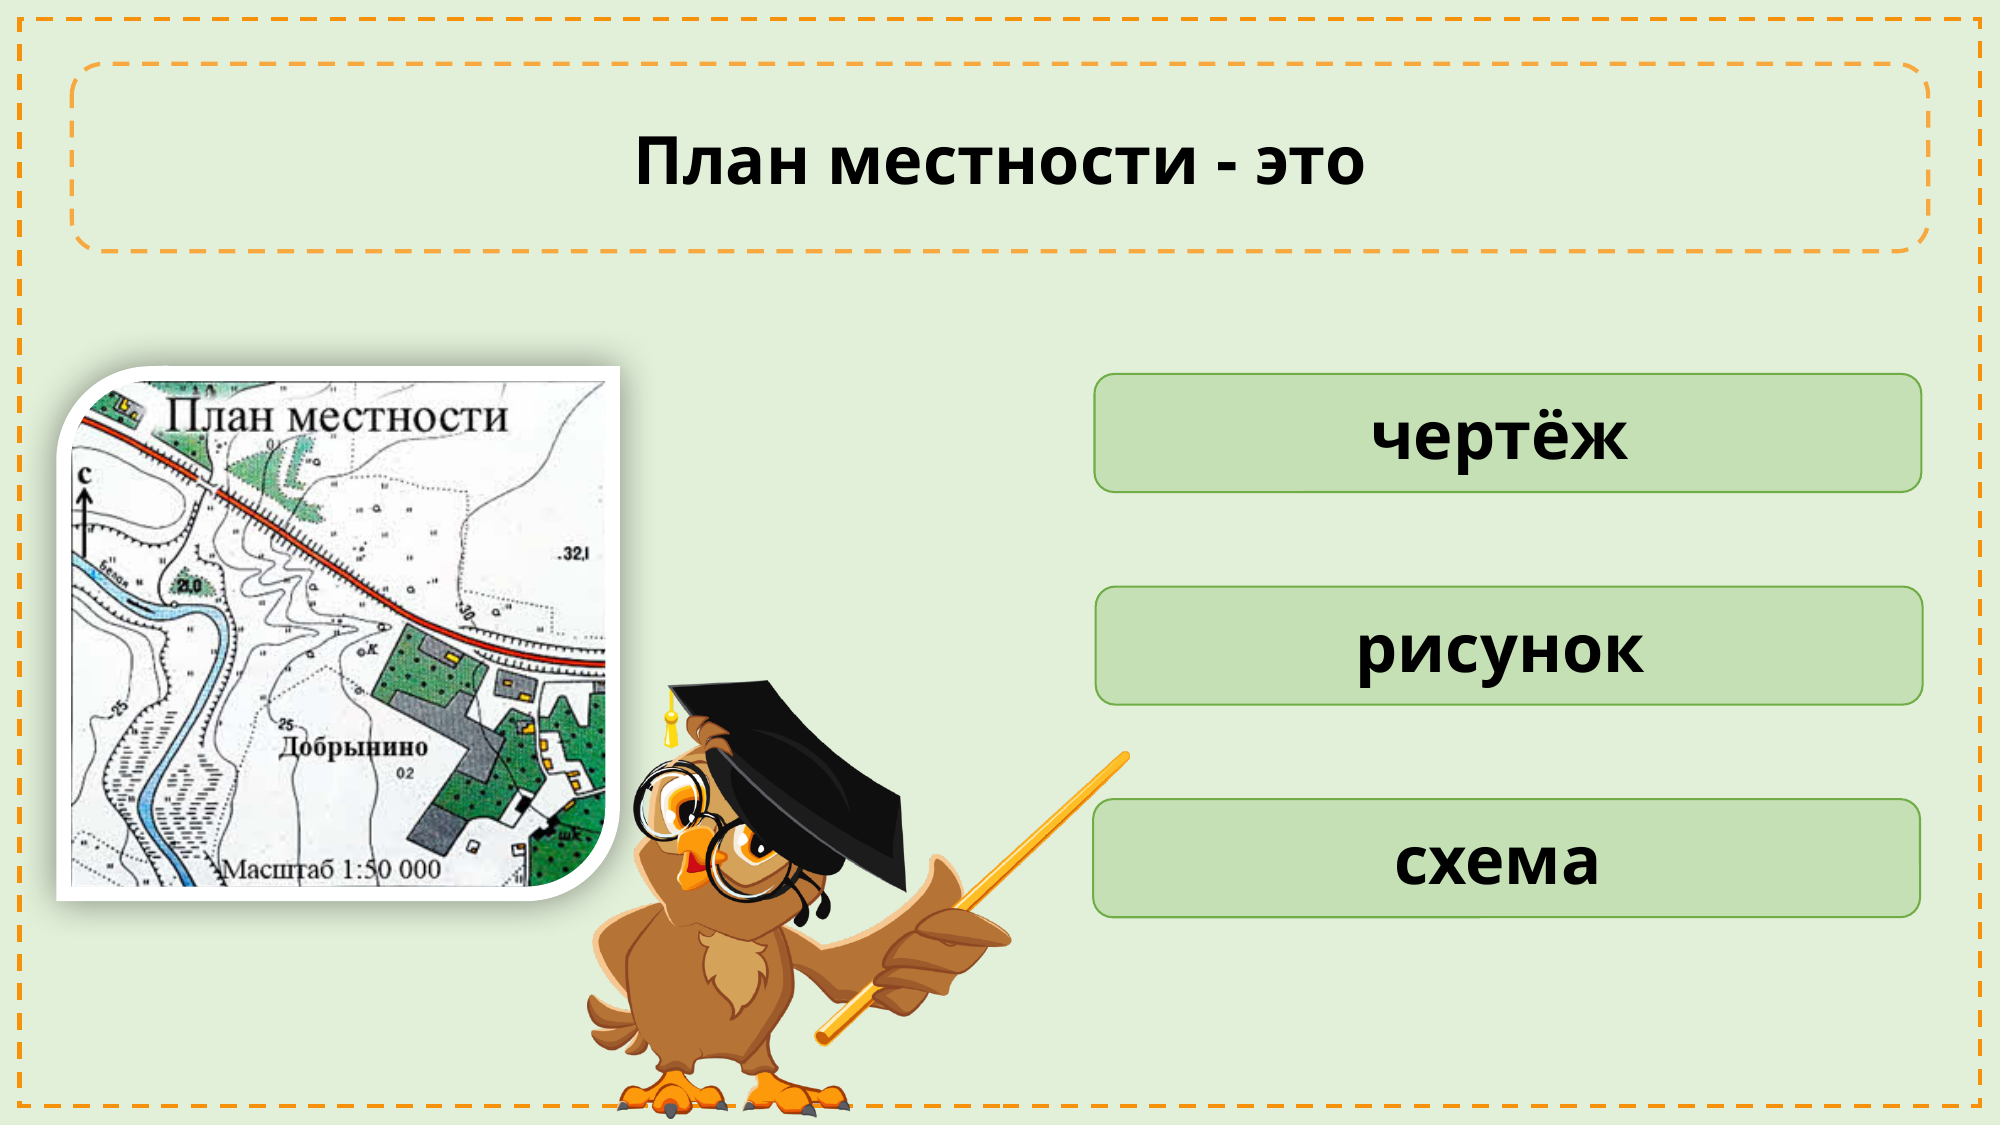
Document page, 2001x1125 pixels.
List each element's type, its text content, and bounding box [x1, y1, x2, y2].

text_box [18, 18, 1981, 1107]
text_box схема [1130, 798, 1922, 919]
text_box чертёж [1093, 372, 1923, 494]
text_box рисунок [1094, 585, 1924, 706]
text_box План местности - это [70, 62, 1930, 253]
picture [63, 373, 1130, 1119]
